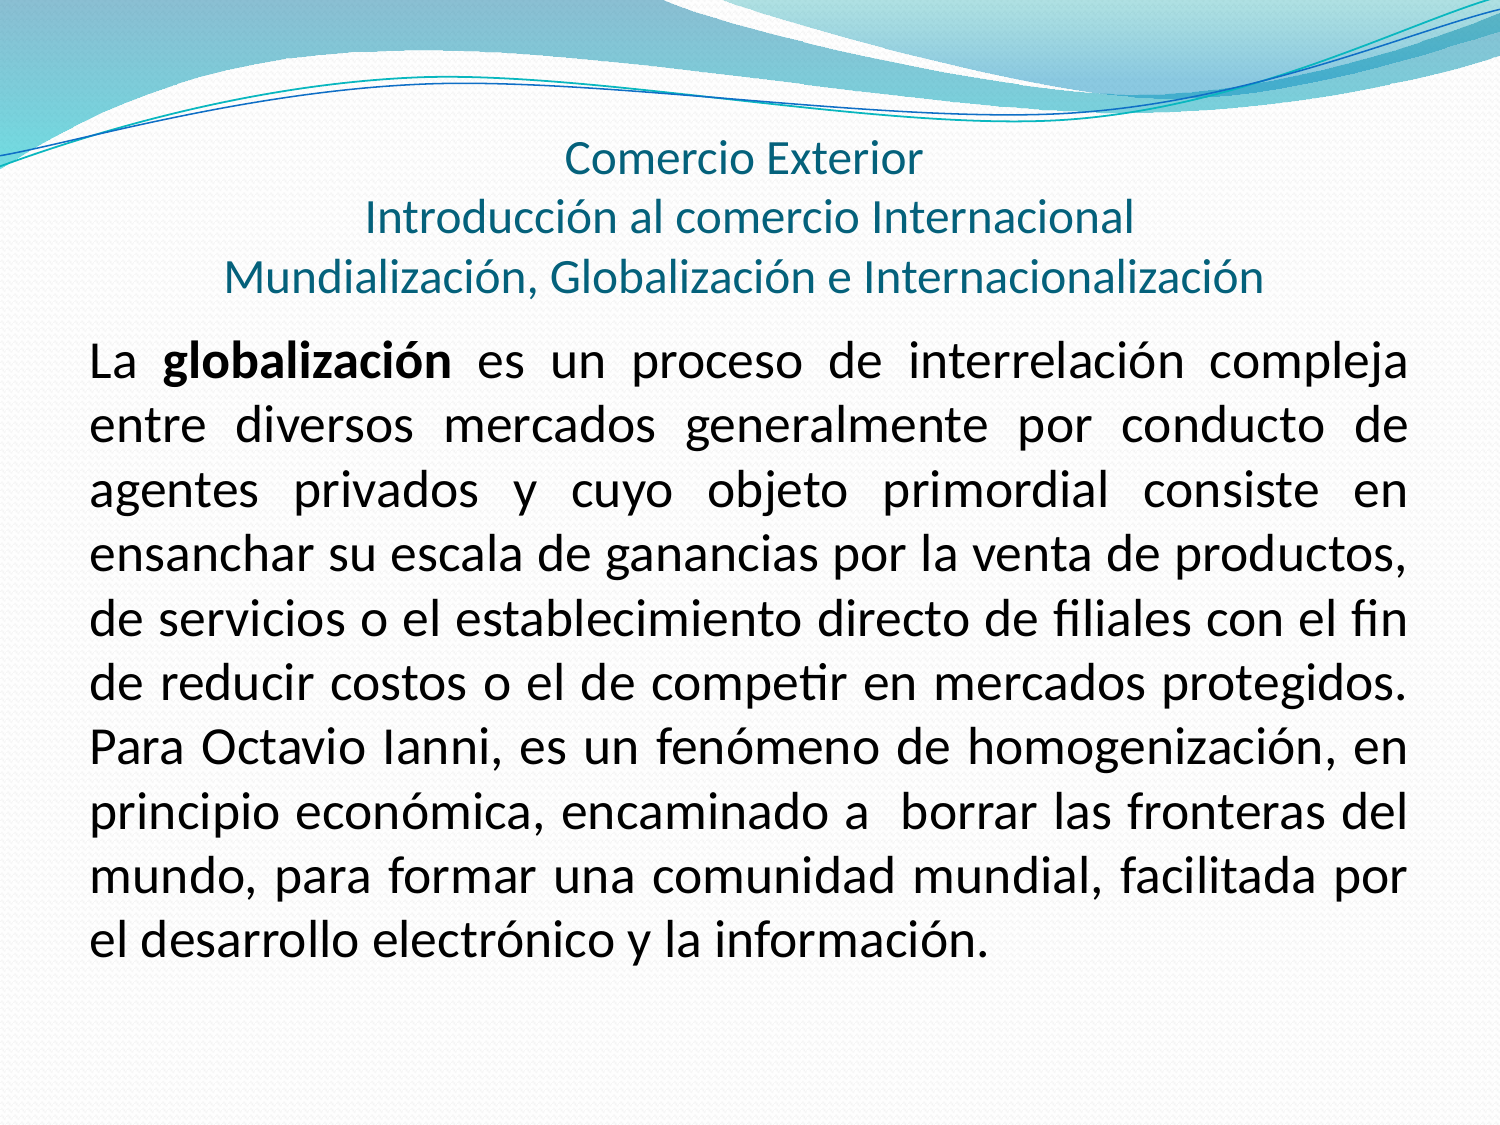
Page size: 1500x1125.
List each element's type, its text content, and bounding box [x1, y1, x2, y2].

list La globalización es un proceso de interrelación compleja entre diversos mercados generalmente por conducto de agentes privados y cuyo objeto primordial consiste en ensanchar su escala de ganancias por la venta de productos, de servicios o el establecimiento directo de filiales con el fin de reducir costos o el de competir en mercados protegidos. Para Octavio Ianni, es un fenómeno de homogenización, en principio económica, encaminado a borrar las fronteras del mundo, para formar una comunidad mundial, facilitada por el desarrollo electrónico y la información. [75, 317, 1425, 1038]
title Comercio Exterior Introducción al comercio Internacional Mundialización, Globalización e Internacionalización [75, 115, 1425, 303]
